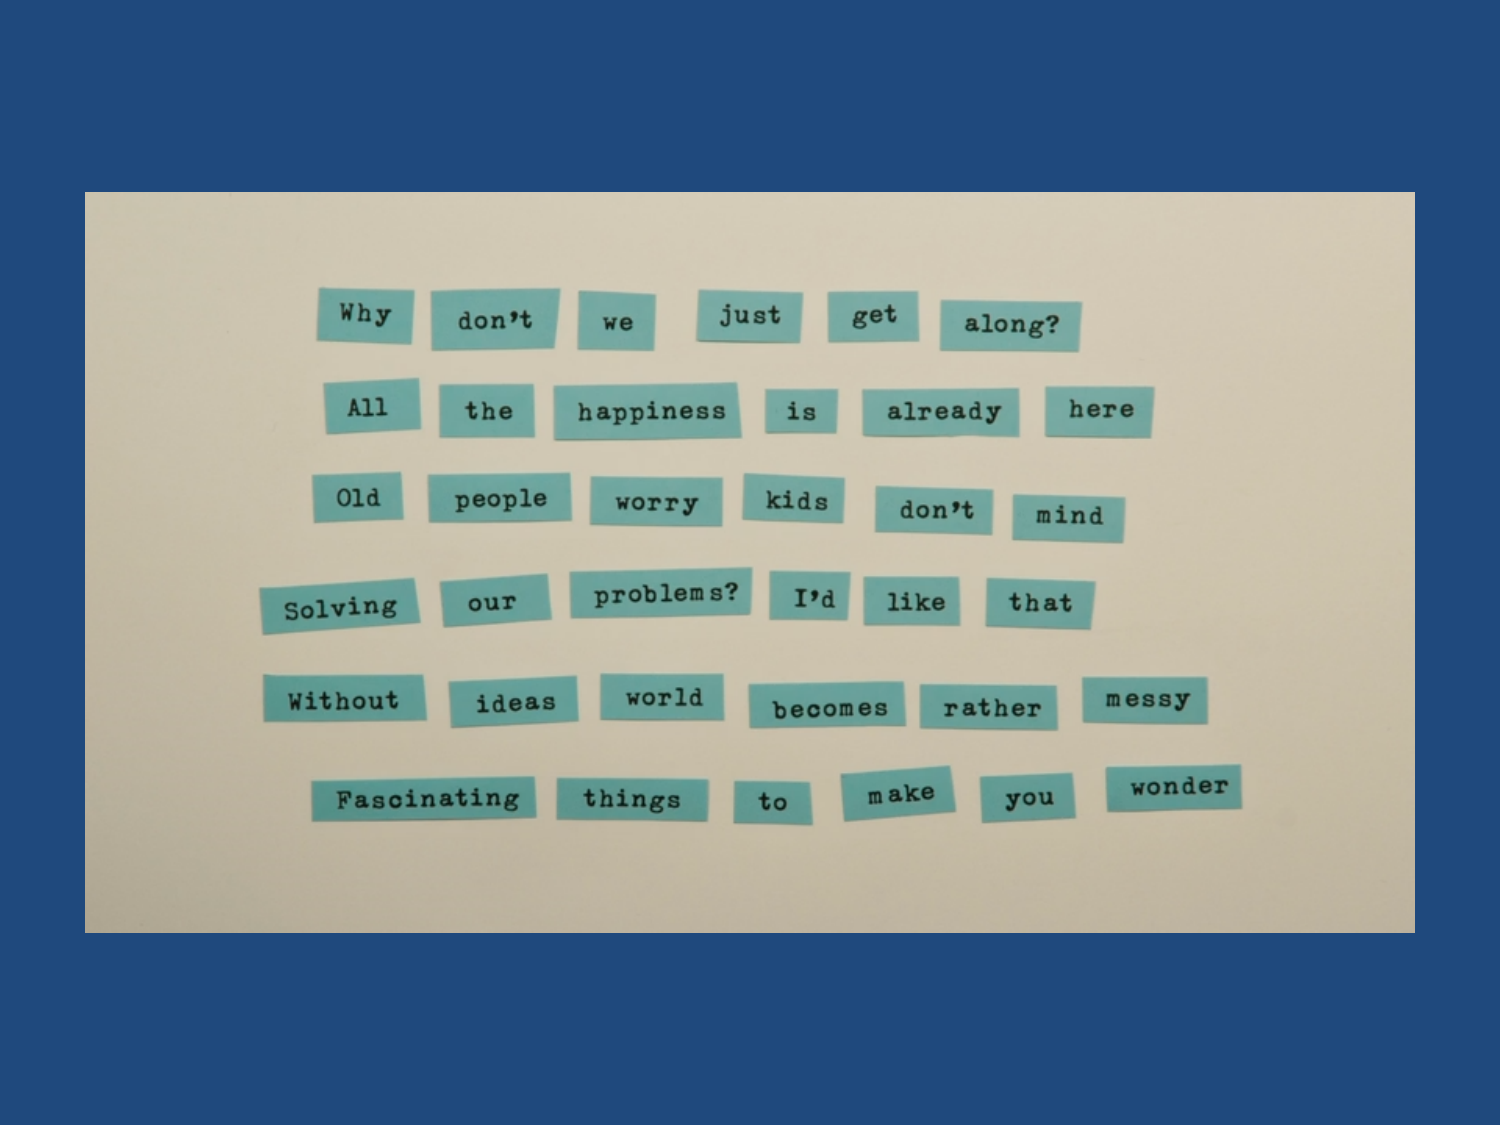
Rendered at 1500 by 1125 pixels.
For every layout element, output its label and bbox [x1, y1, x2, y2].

picture [84, 191, 1415, 933]
